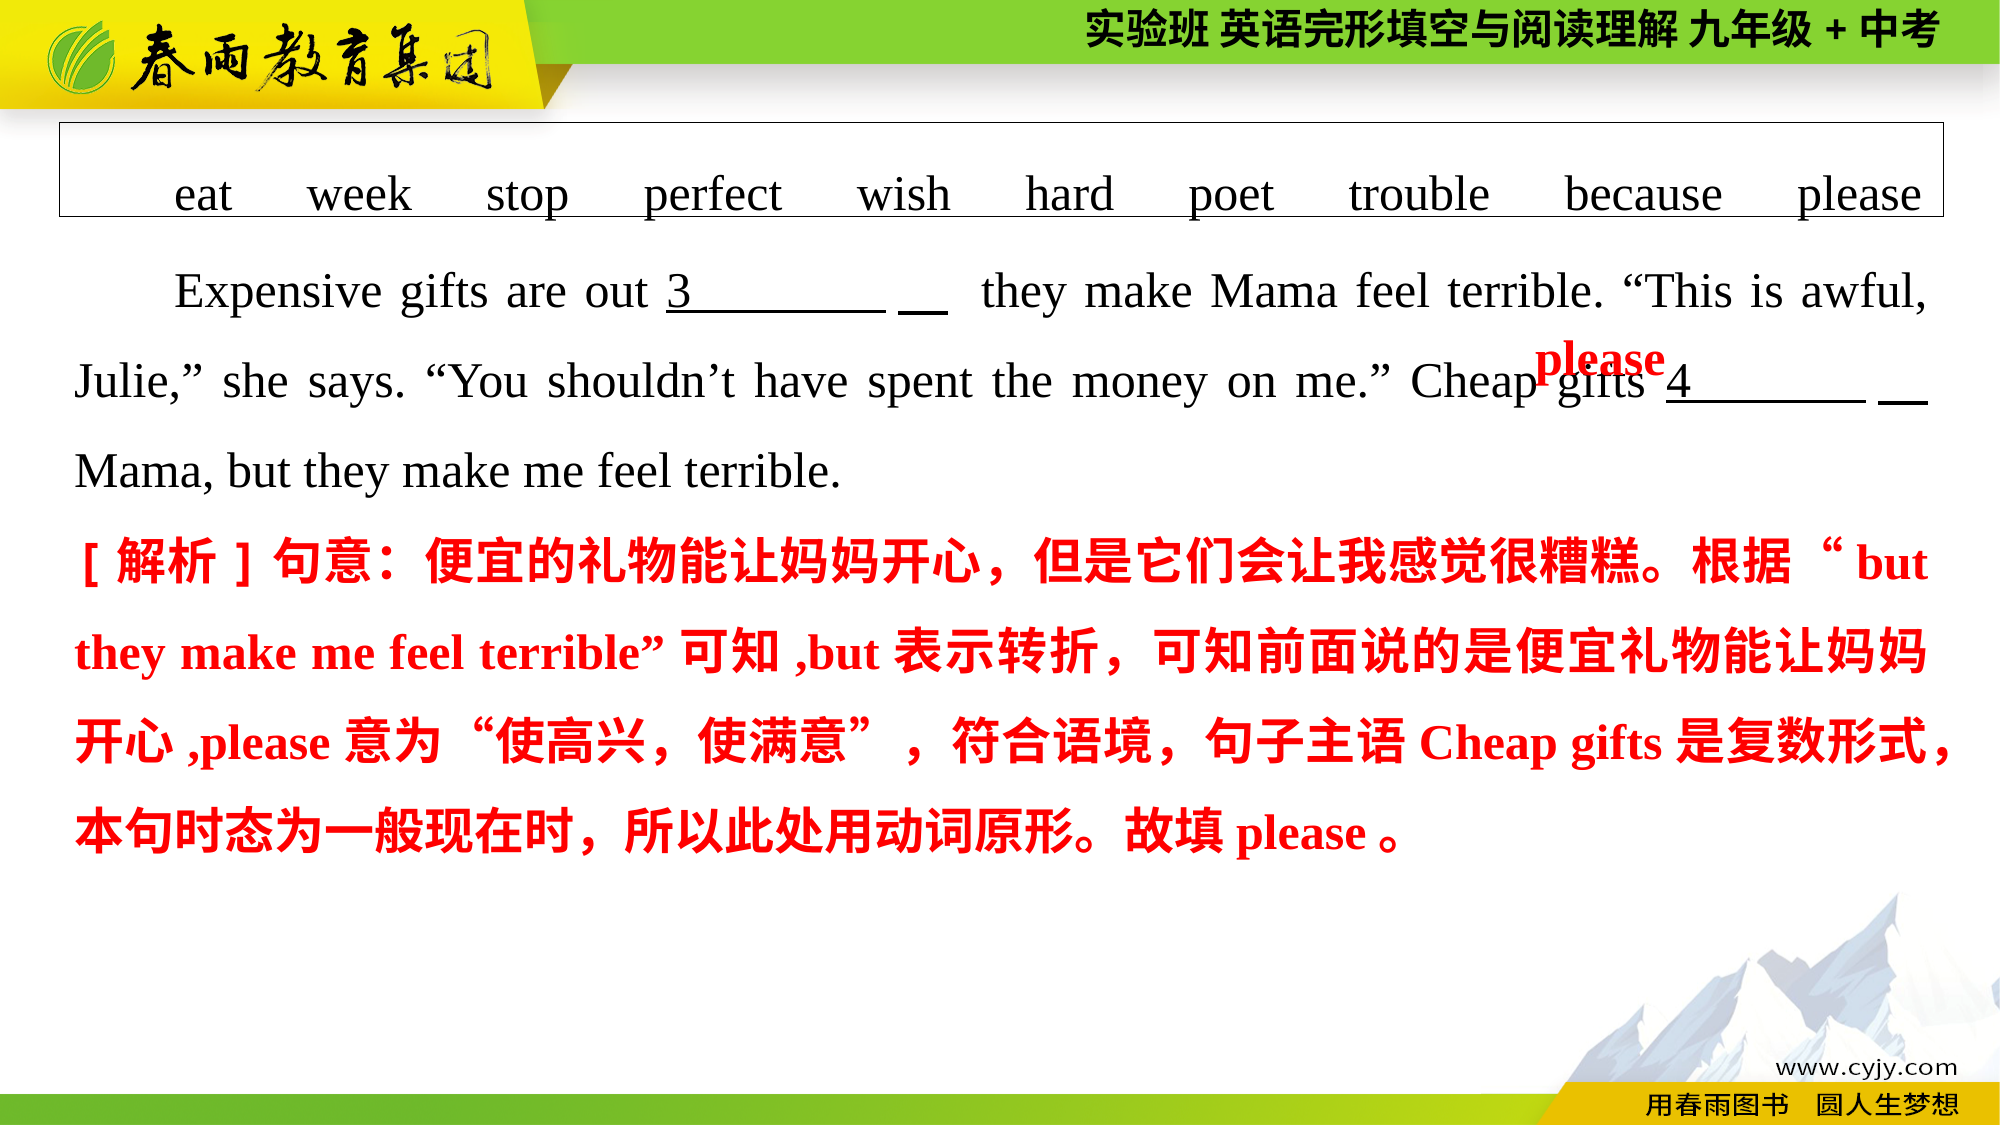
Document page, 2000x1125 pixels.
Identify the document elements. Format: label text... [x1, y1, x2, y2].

text_box please [1520, 317, 1681, 393]
text_box Expensive gifts are out 3 they make Mama feel terrible. “This is awful, Julie,” she says. “You shouldn’t have spent the money on me.” Cheap gifts 4 Mama, but they make me feel terrible. [59, 219, 1944, 505]
text_box [解析]句意：便宜的礼物能让妈妈开心，但是它们会让我感觉很糟糕。根据“but they make me feel terrible”可知,but表示转折，可知前面说的是便宜礼物能让妈妈开心,please意为“使高兴，使满意”，符合语境，句子主语Cheap gifts是复数形式，本句时态为一般现在时，所以此处用动词原形。故填please。 [59, 505, 1944, 867]
list eat week stop perfect wish hard poet trouble because please [59, 122, 1944, 217]
picture [0, 0, 2000, 1125]
